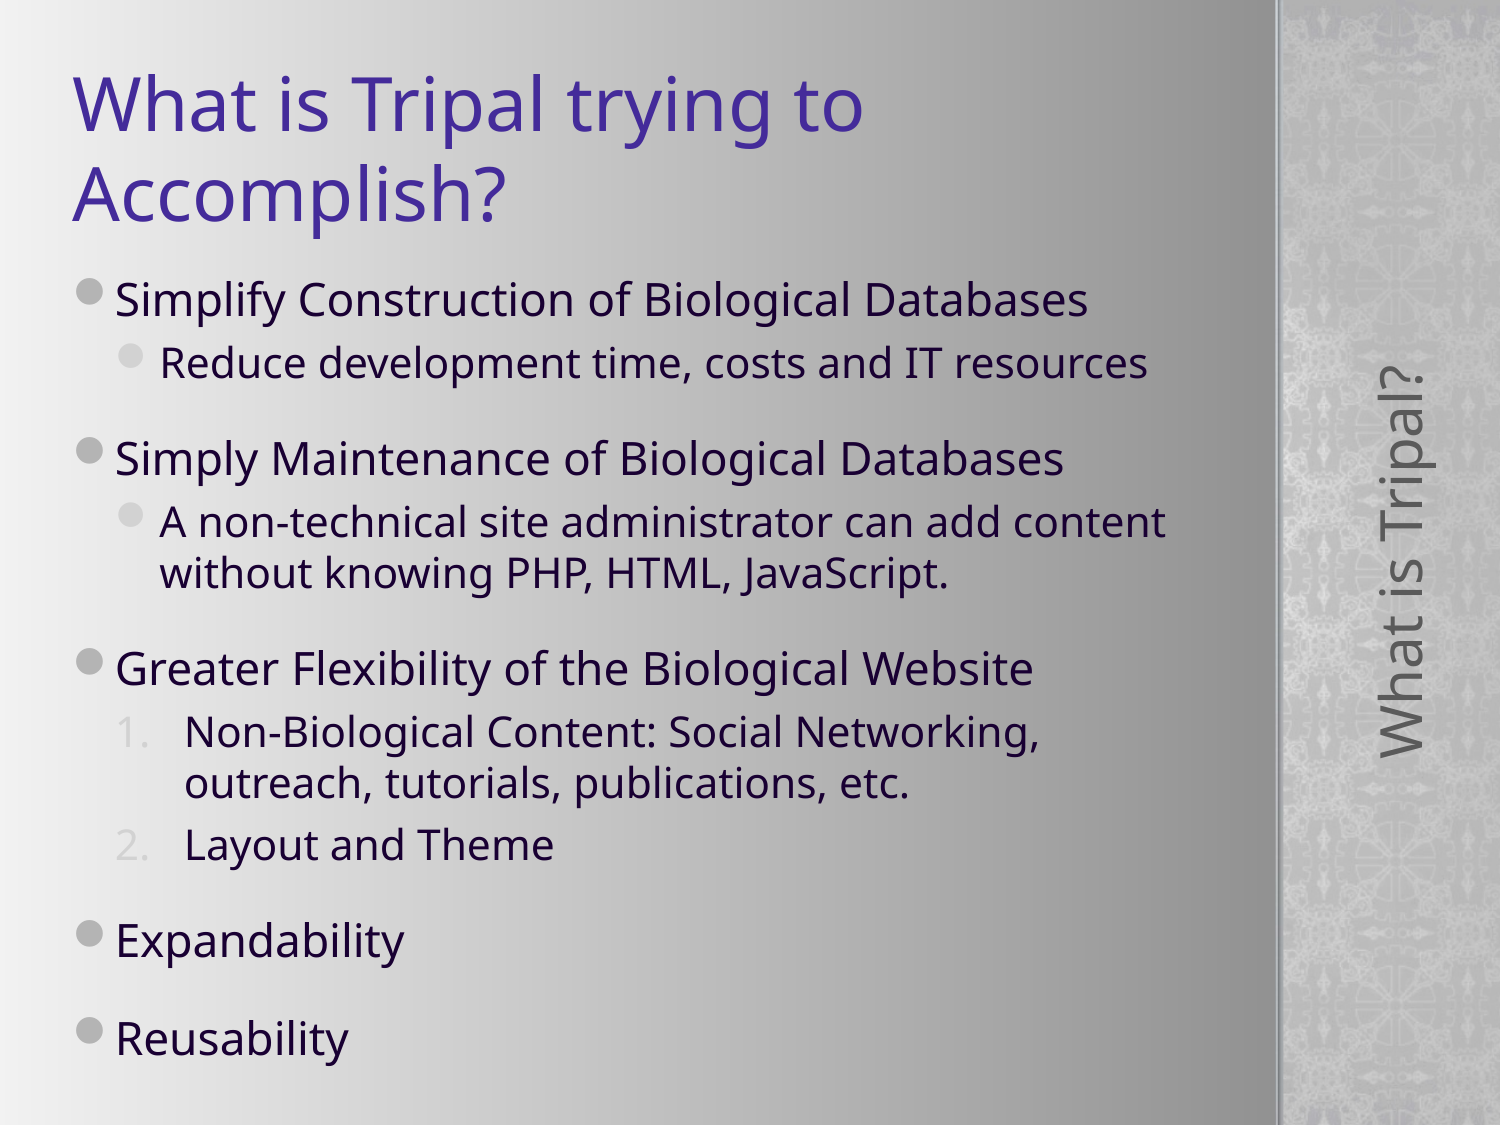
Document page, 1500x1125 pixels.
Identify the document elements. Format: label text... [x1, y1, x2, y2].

title What is Tripal trying to Accomplish? [57, 86, 1220, 207]
list Simplify Construction of Biological Databases Reduce development time, costs and IT resources Simply Maintenance of Biological Databases A non-technical site administrator can add content without knowing PHP, HTML, JavaScript. Greater Flexibility of the Biological Website Non-Biological Content: Social Networking, outreach, tutorials, publications, etc. Layout and Theme Expandability Reusability [57, 262, 1220, 1083]
picture [1275, 0, 1500, 1125]
